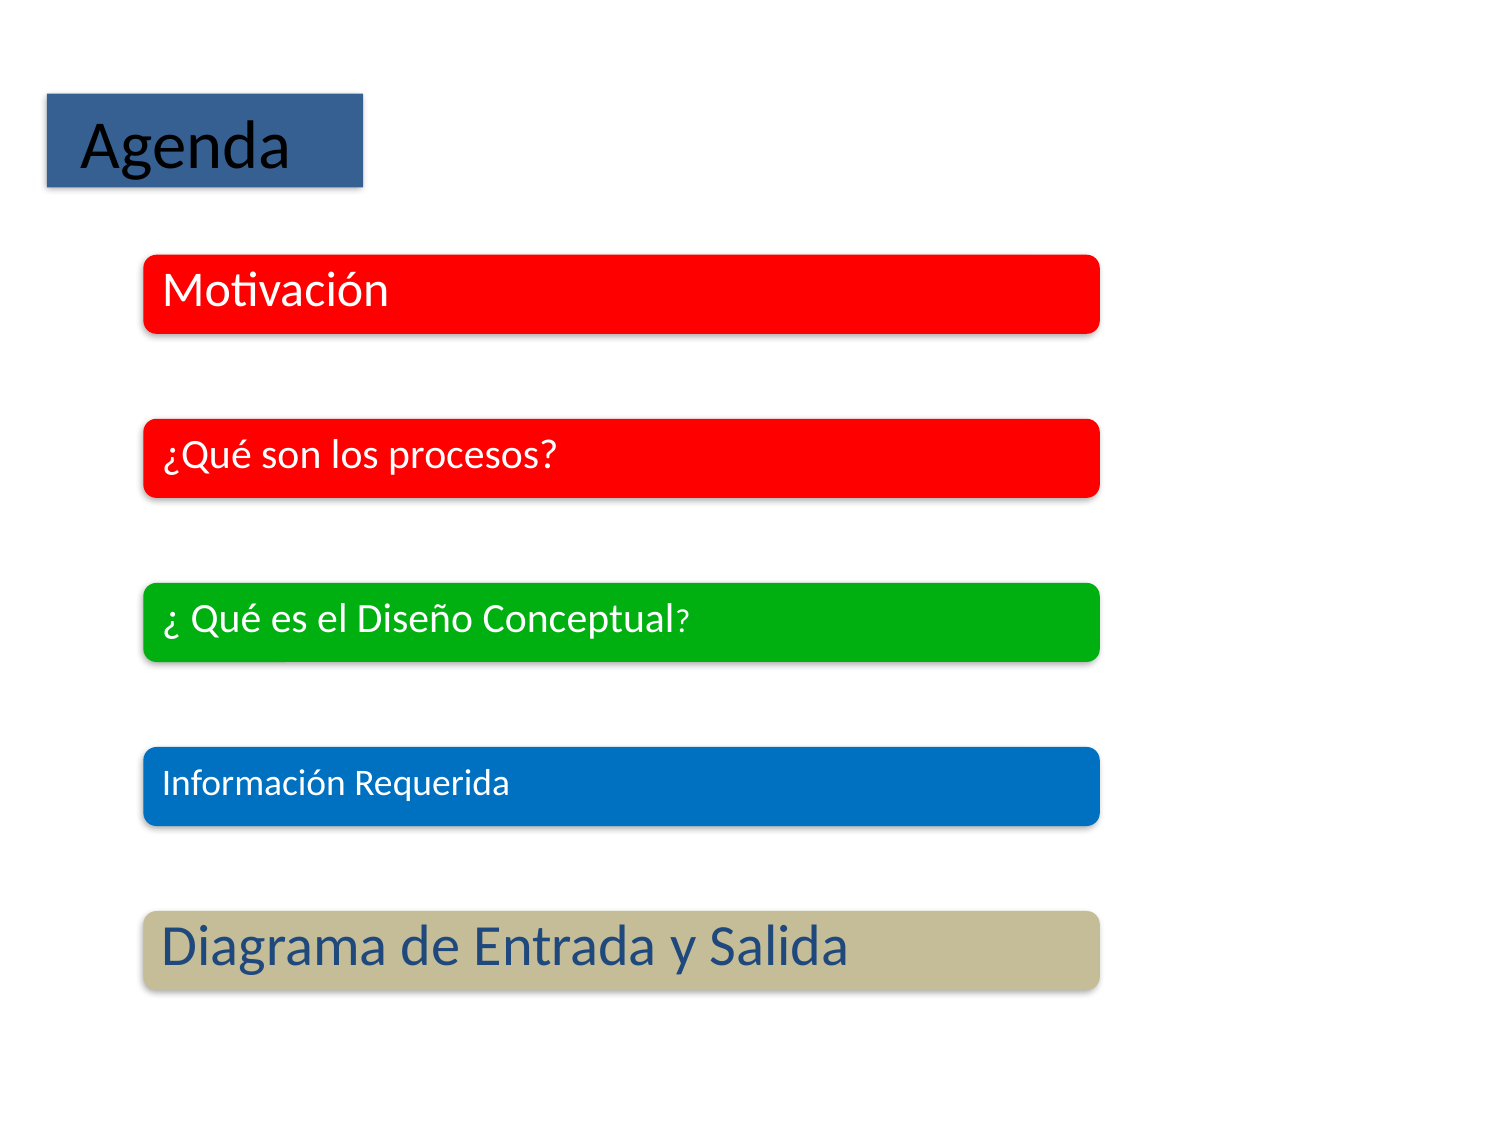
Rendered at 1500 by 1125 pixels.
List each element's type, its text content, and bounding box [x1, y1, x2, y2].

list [74, 245, 1442, 1067]
text_box Agenda [46, 93, 364, 188]
